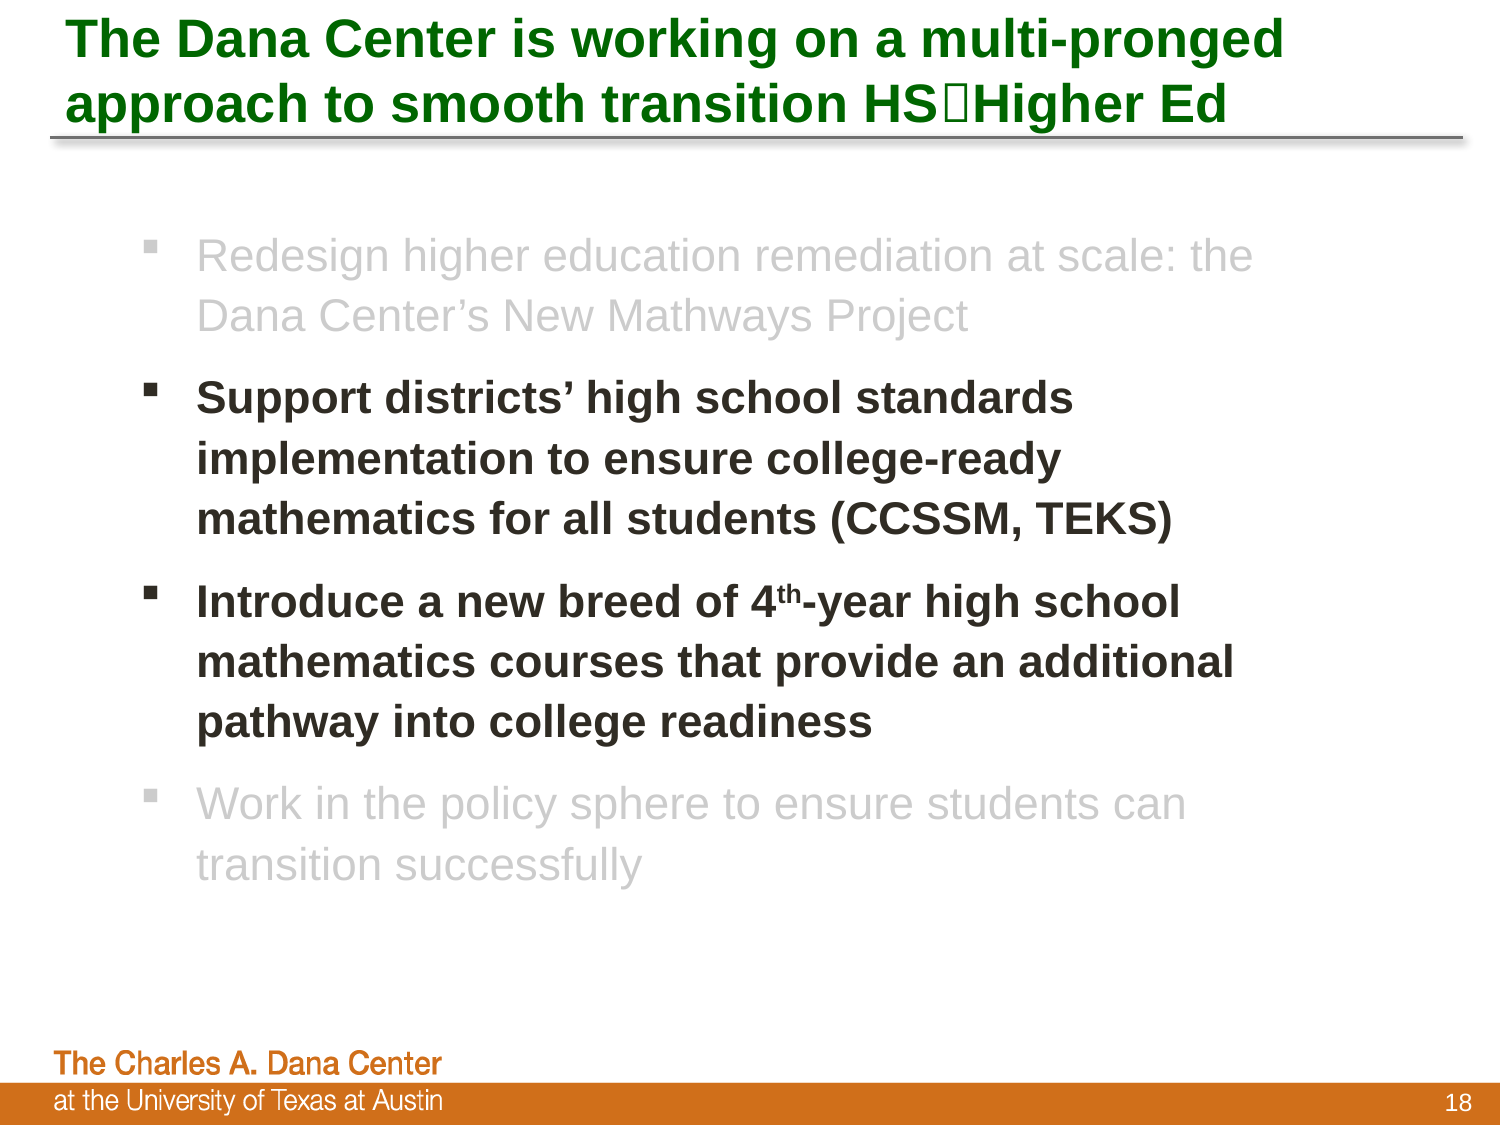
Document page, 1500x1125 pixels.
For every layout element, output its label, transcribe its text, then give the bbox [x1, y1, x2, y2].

slide_number 18 [1412, 1078, 1488, 1117]
list Redesign higher education remediation at scale: the Dana Center’s New Mathways Project Support districts’ high school standards implementation to ensure college-ready mathematics for all students (CCSSM, TEKS) Introduce a new breed of 4th-year high school mathematics courses that provide an additional pathway into college readiness Work in the policy sphere to ensure students can transition successfully [125, 212, 1313, 1088]
title The Dana Center is working on a multi-pronged approach to smooth transition HSHigher Ed [50, 24, 1463, 113]
picture [0, 1050, 1500, 1125]
